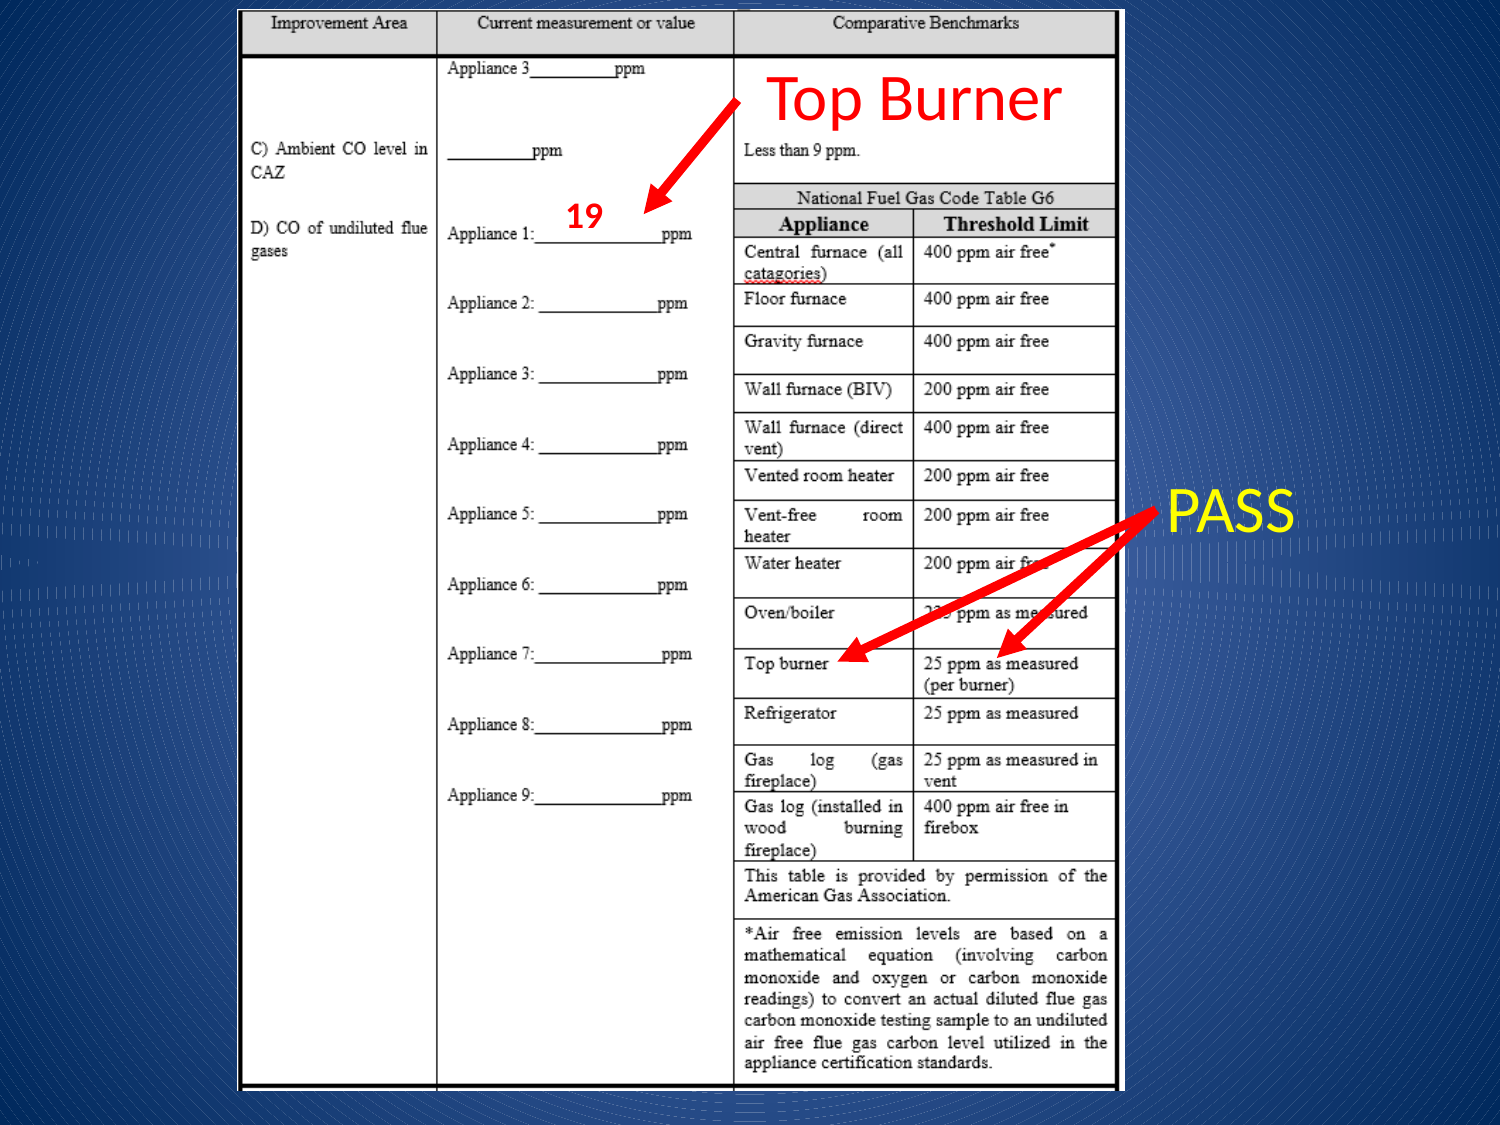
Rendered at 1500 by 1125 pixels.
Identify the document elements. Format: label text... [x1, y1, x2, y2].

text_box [643, 99, 738, 215]
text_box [837, 509, 995, 662]
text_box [996, 509, 1157, 659]
text_box PASS [1152, 458, 1312, 554]
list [237, 9, 1126, 1091]
